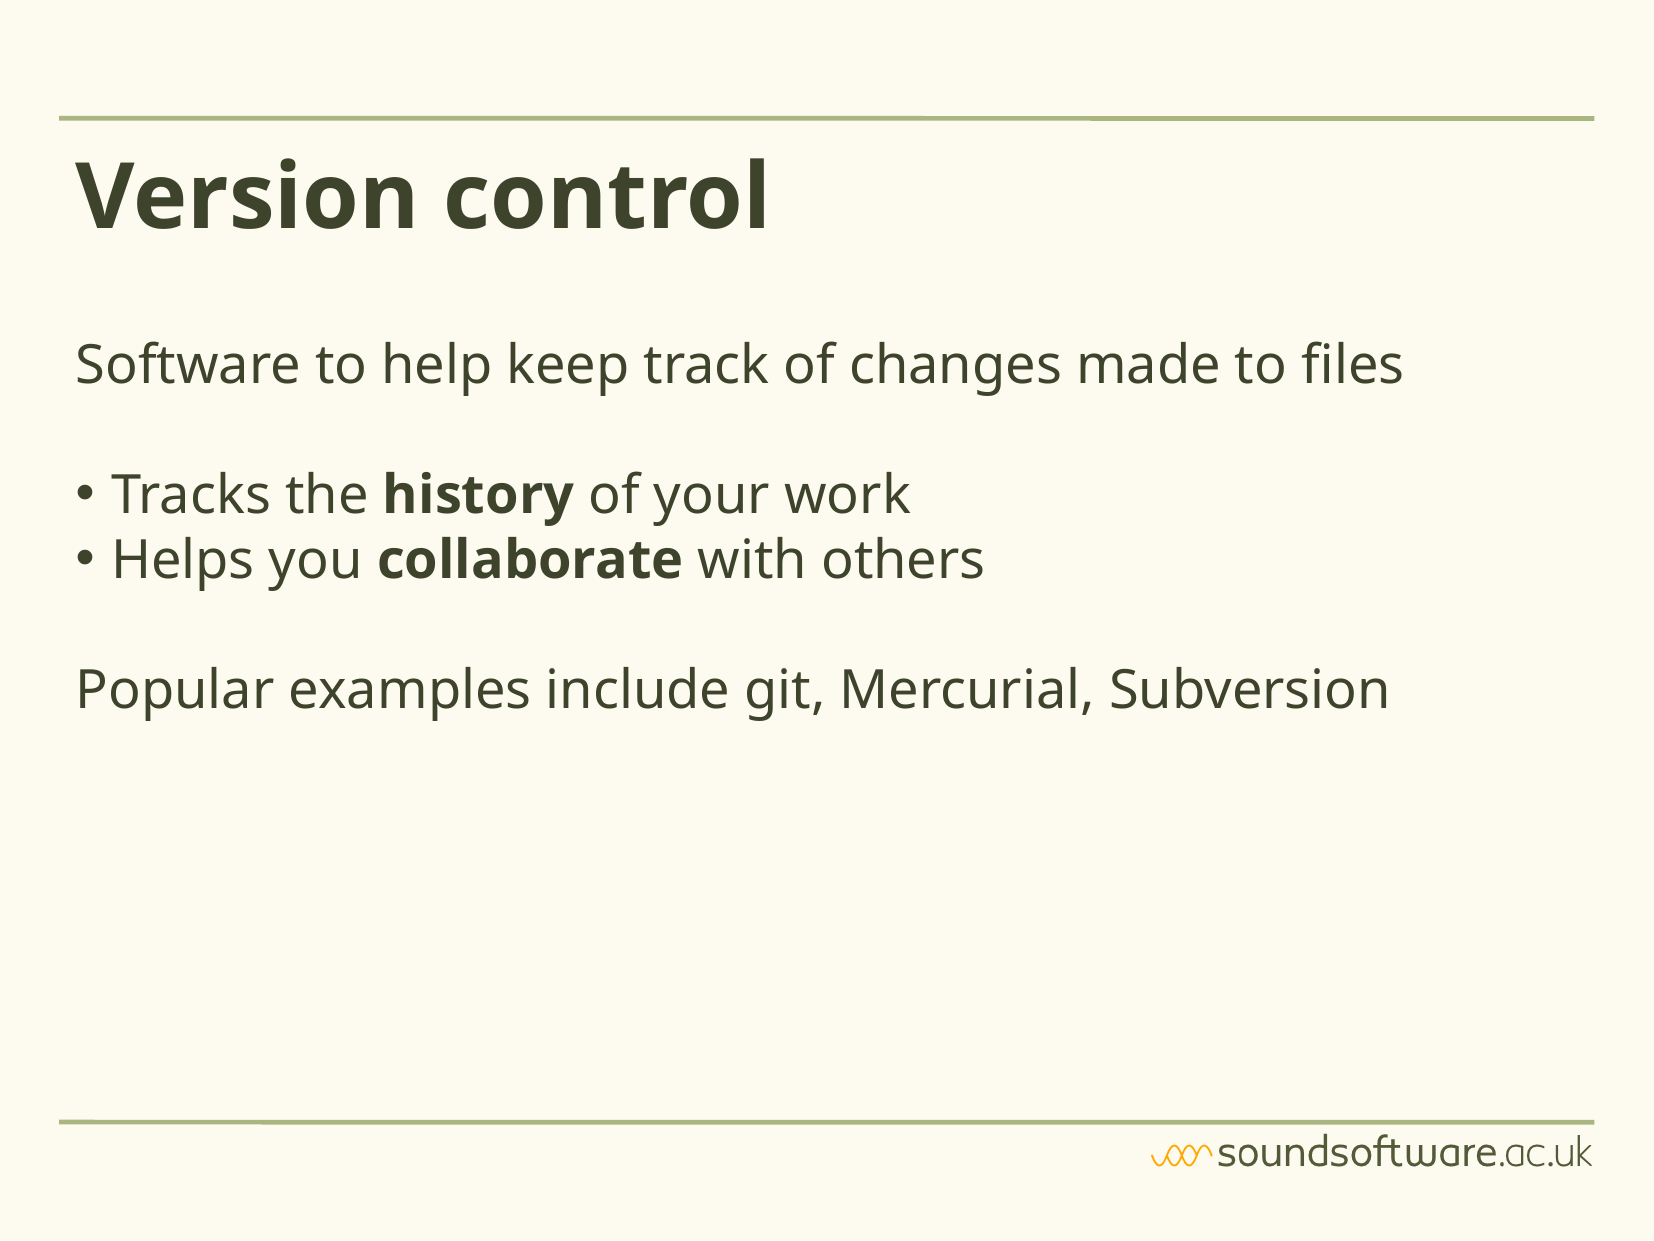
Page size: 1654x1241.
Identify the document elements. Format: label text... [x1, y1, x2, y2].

picture [1151, 1140, 1592, 1167]
text_box Version control [59, 109, 1594, 274]
text_box Software to help keep track of changes made to files Tracks the history of your work Helps you collaborate with others Popular examples include git, Mercurial, Subversion [59, 321, 1594, 1140]
